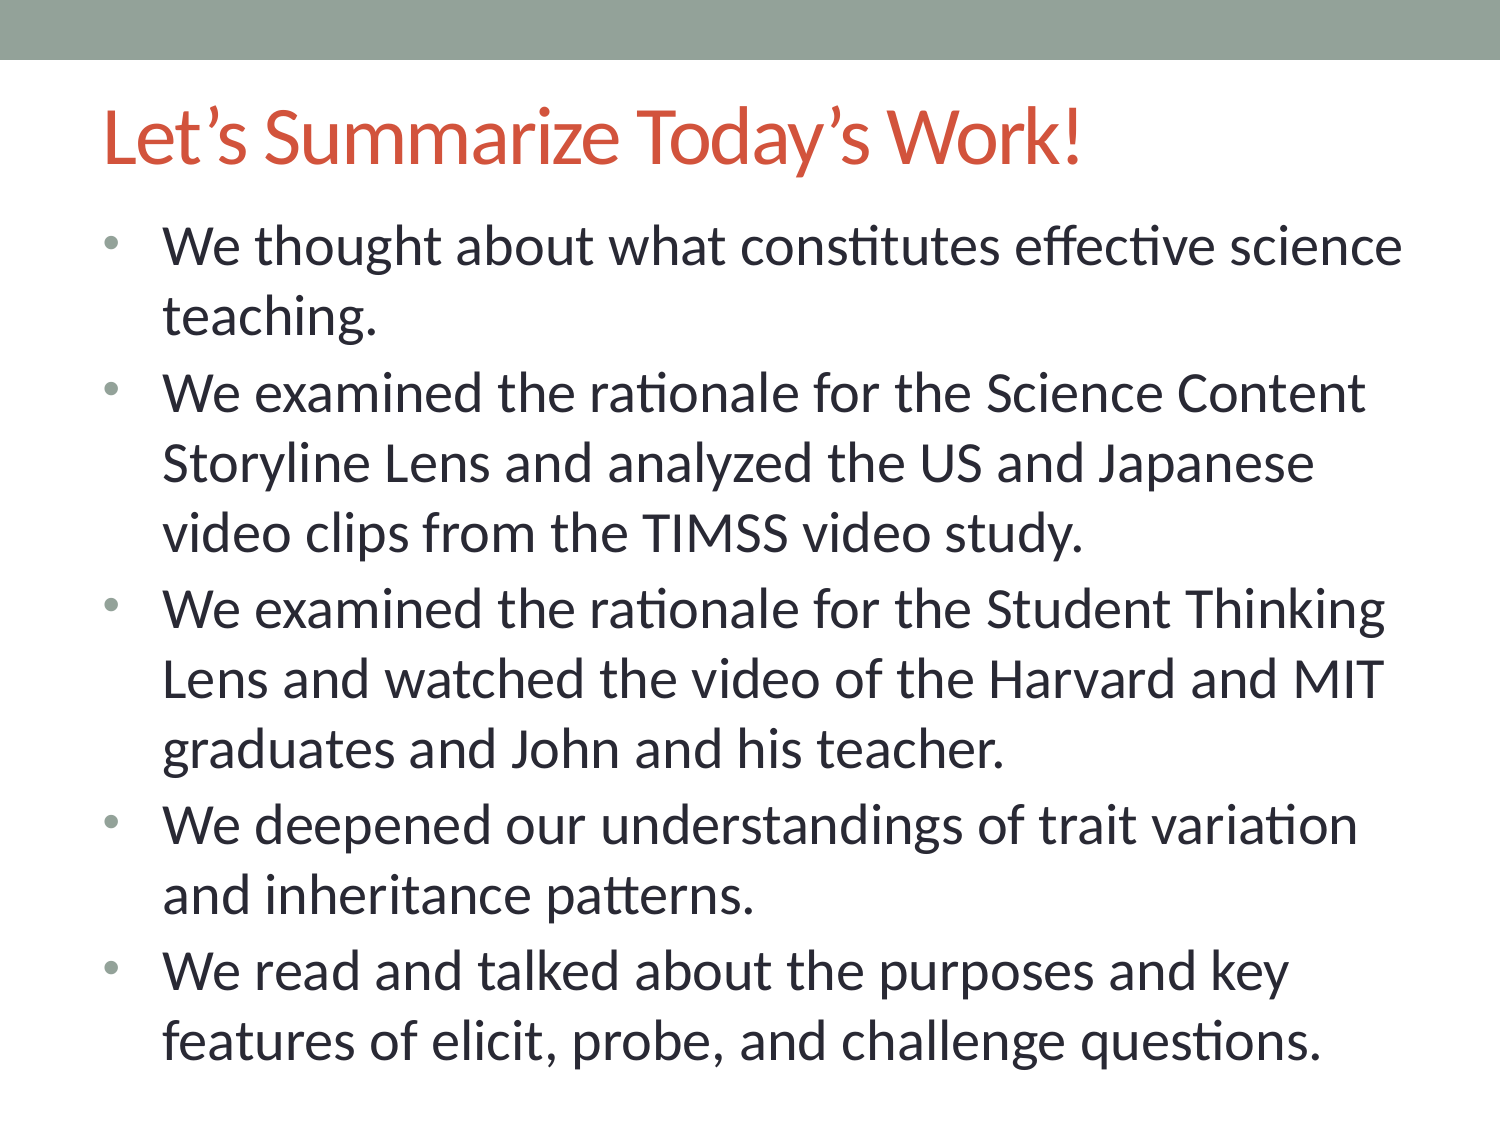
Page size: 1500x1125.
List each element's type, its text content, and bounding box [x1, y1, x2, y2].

title Let’s Summarize Today’s Work! [87, 50, 1425, 200]
list We thought about what constitutes effective science teaching. We examined the rationale for the Science Content Storyline Lens and analyzed the US and Japanese video clips from the TIMSS video study. We examined the rationale for the Student Thinking Lens and watched the video of the Harvard and MIT graduates and John and his teacher. We deepened our understandings of trait variation and inheritance patterns. We read and talked about the purposes and key features of elicit, probe, and challenge questions. [87, 200, 1438, 1075]
